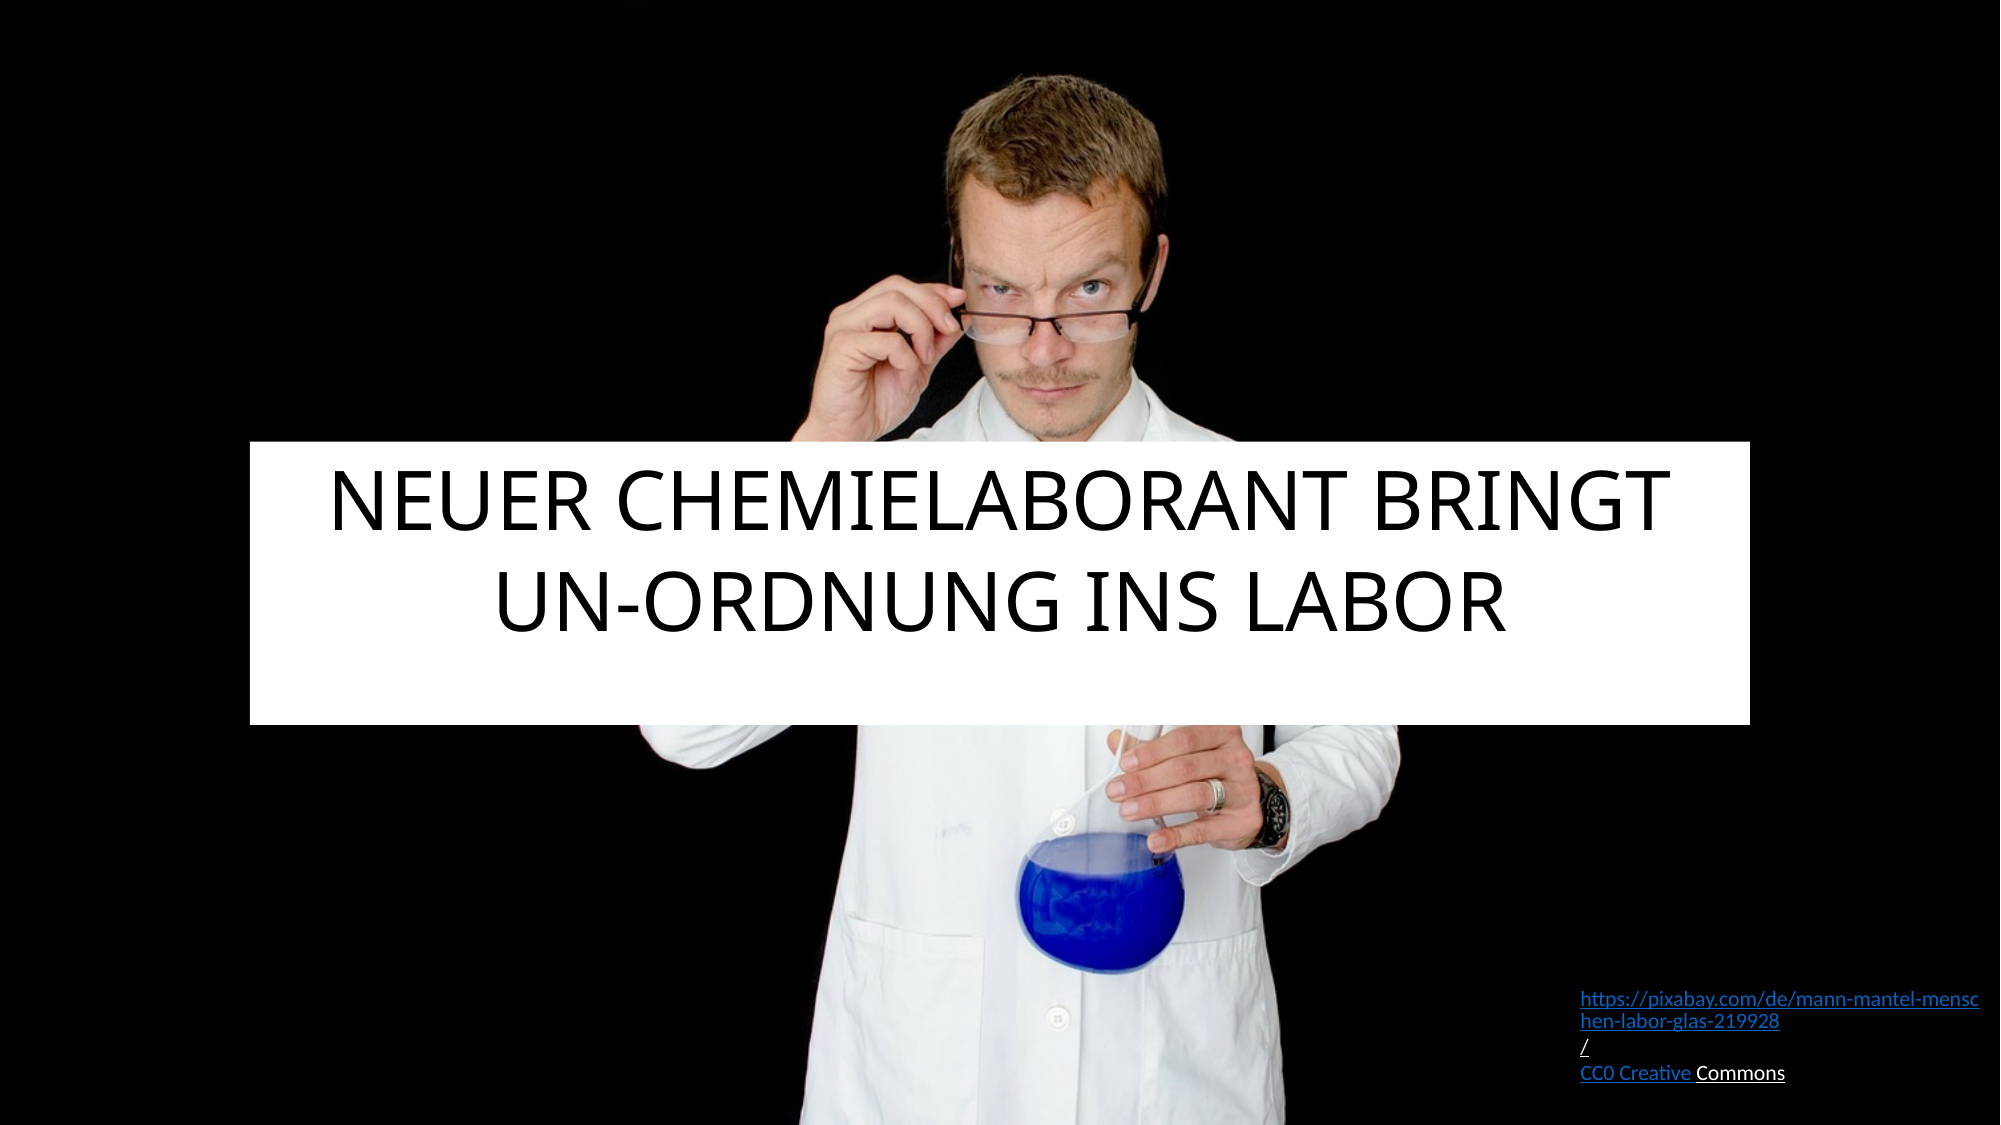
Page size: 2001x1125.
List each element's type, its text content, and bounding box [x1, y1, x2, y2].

text_box https://pixabay.com/de/mann-mantel-menschen-labor-glas-219928/ CC0 Creative Commons [1851, 976, 2000, 1116]
picture [149, 0, 1851, 1125]
